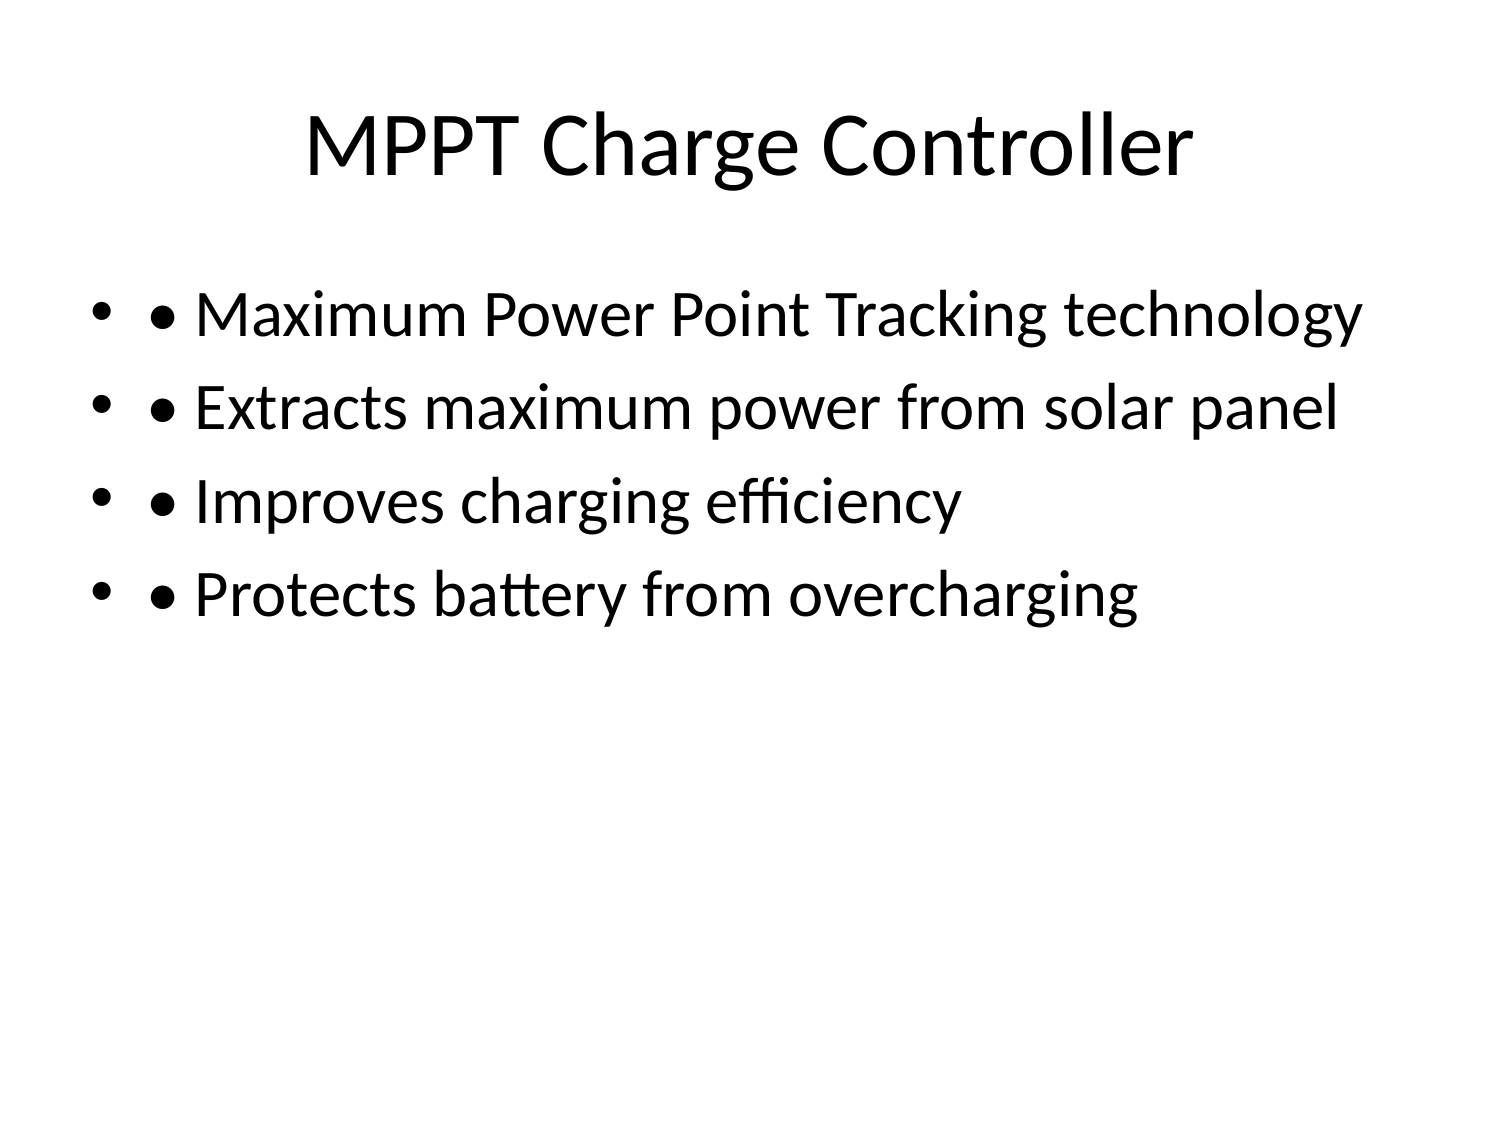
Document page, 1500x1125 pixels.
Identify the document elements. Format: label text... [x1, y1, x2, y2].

list • Maximum Power Point Tracking technology • Extracts maximum power from solar panel • Improves charging efficiency • Protects battery from overcharging [75, 262, 1425, 1005]
title MPPT Charge Controller [75, 45, 1425, 233]
